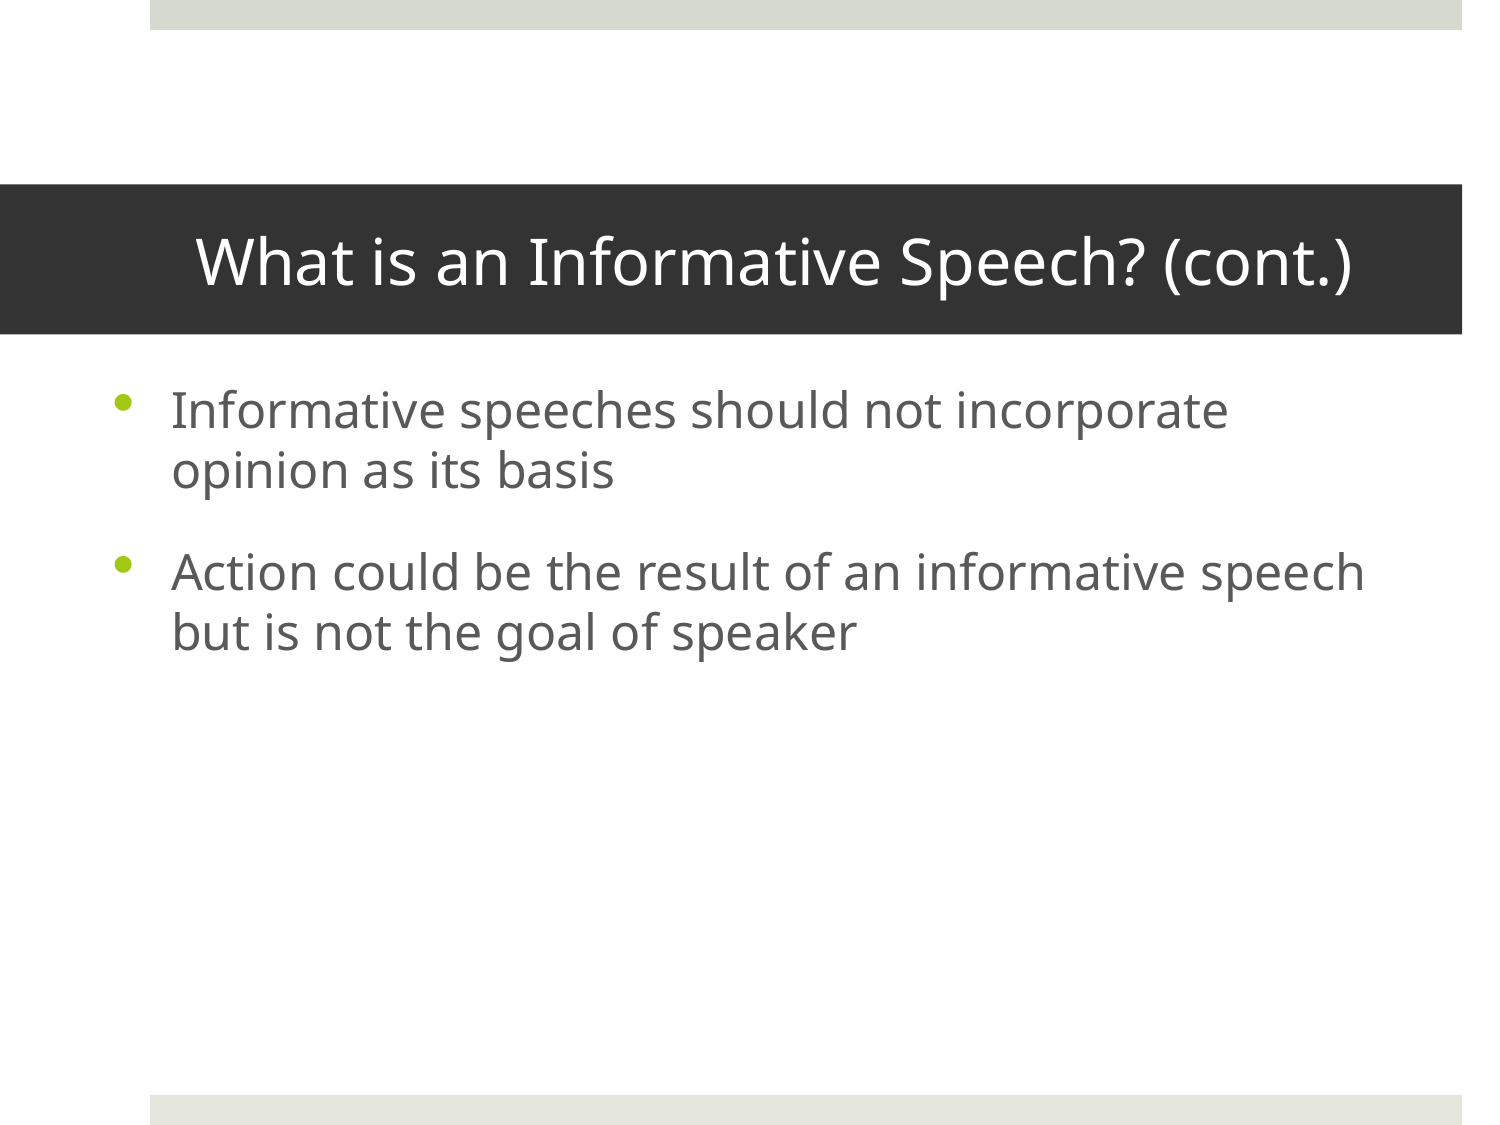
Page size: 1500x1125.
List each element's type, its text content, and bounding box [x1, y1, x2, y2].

title What is an Informative Speech? (cont.) [0, 184, 1463, 335]
list Informative speeches should not incorporate opinion as its basis Action could be the result of an informative speech but is not the goal of speaker [99, 370, 1432, 1028]
